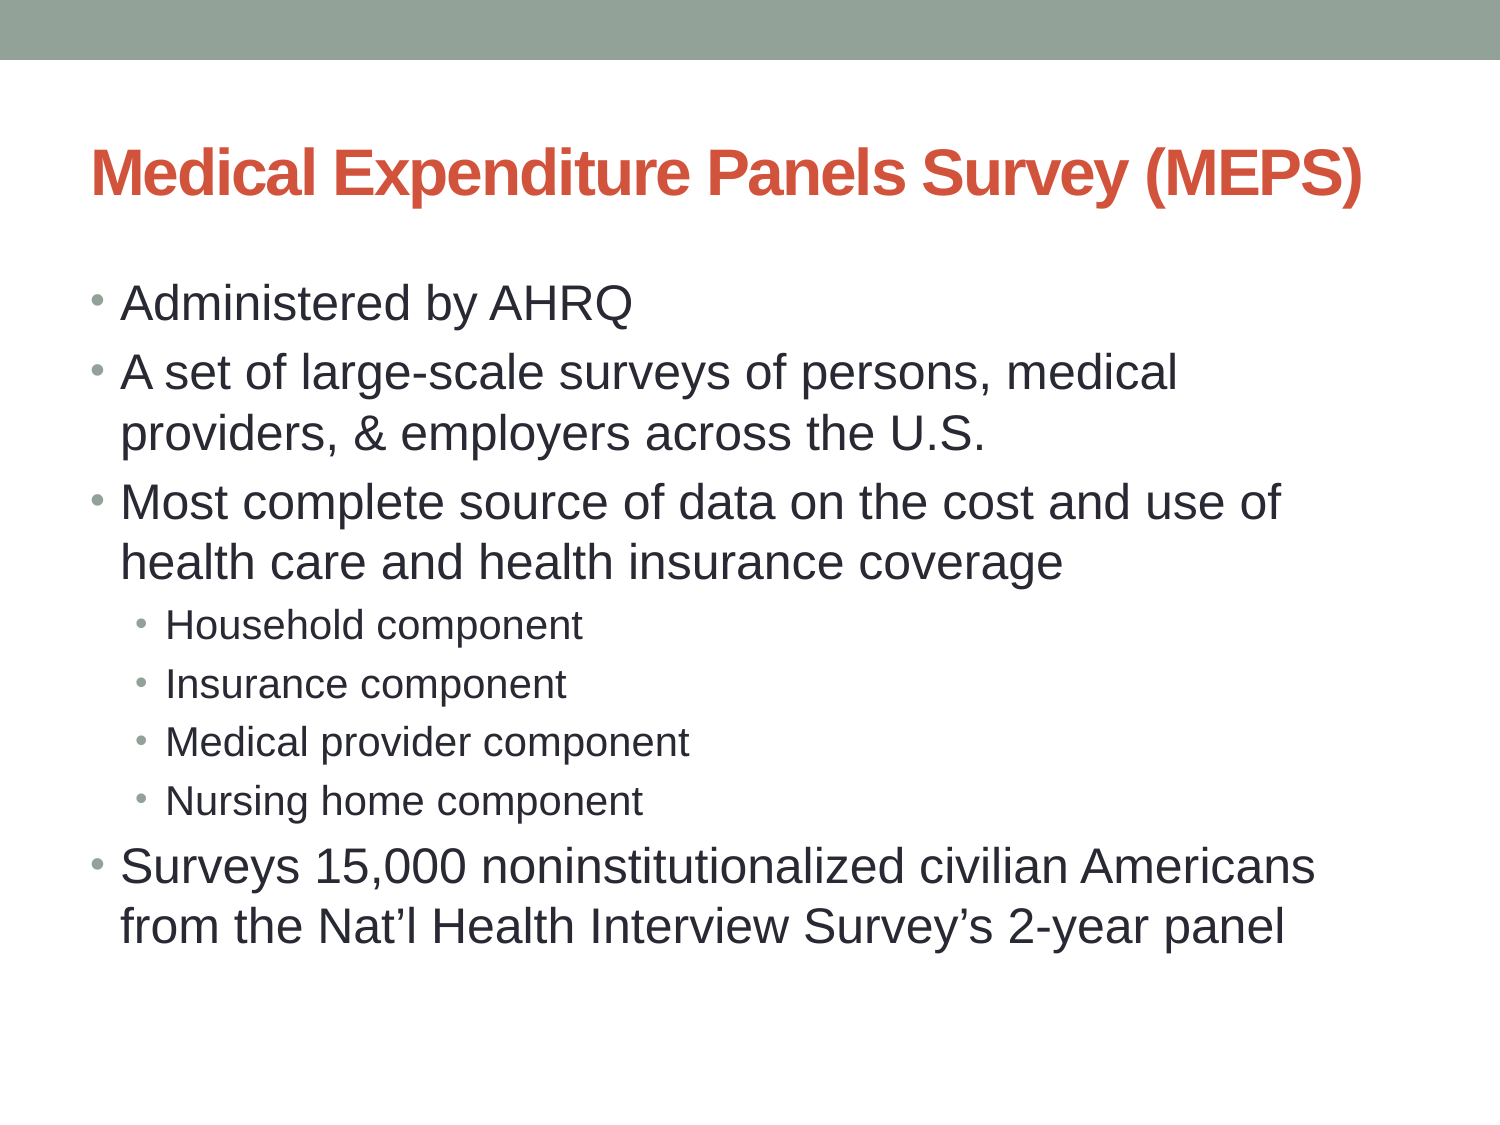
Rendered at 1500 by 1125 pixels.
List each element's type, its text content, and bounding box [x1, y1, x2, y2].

title Medical Expenditure Panels Survey (MEPS) [75, 87, 1425, 250]
list Administered by AHRQ A set of large-scale surveys of persons, medical providers, & employers across the U.S. Most complete source of data on the cost and use of health care and health insurance coverage Household component Insurance component Medical provider component Nursing home component Surveys 15,000 noninstitutionalized civilian Americans from the Nat’l Health Interview Survey’s 2-year panel [75, 262, 1425, 1063]
